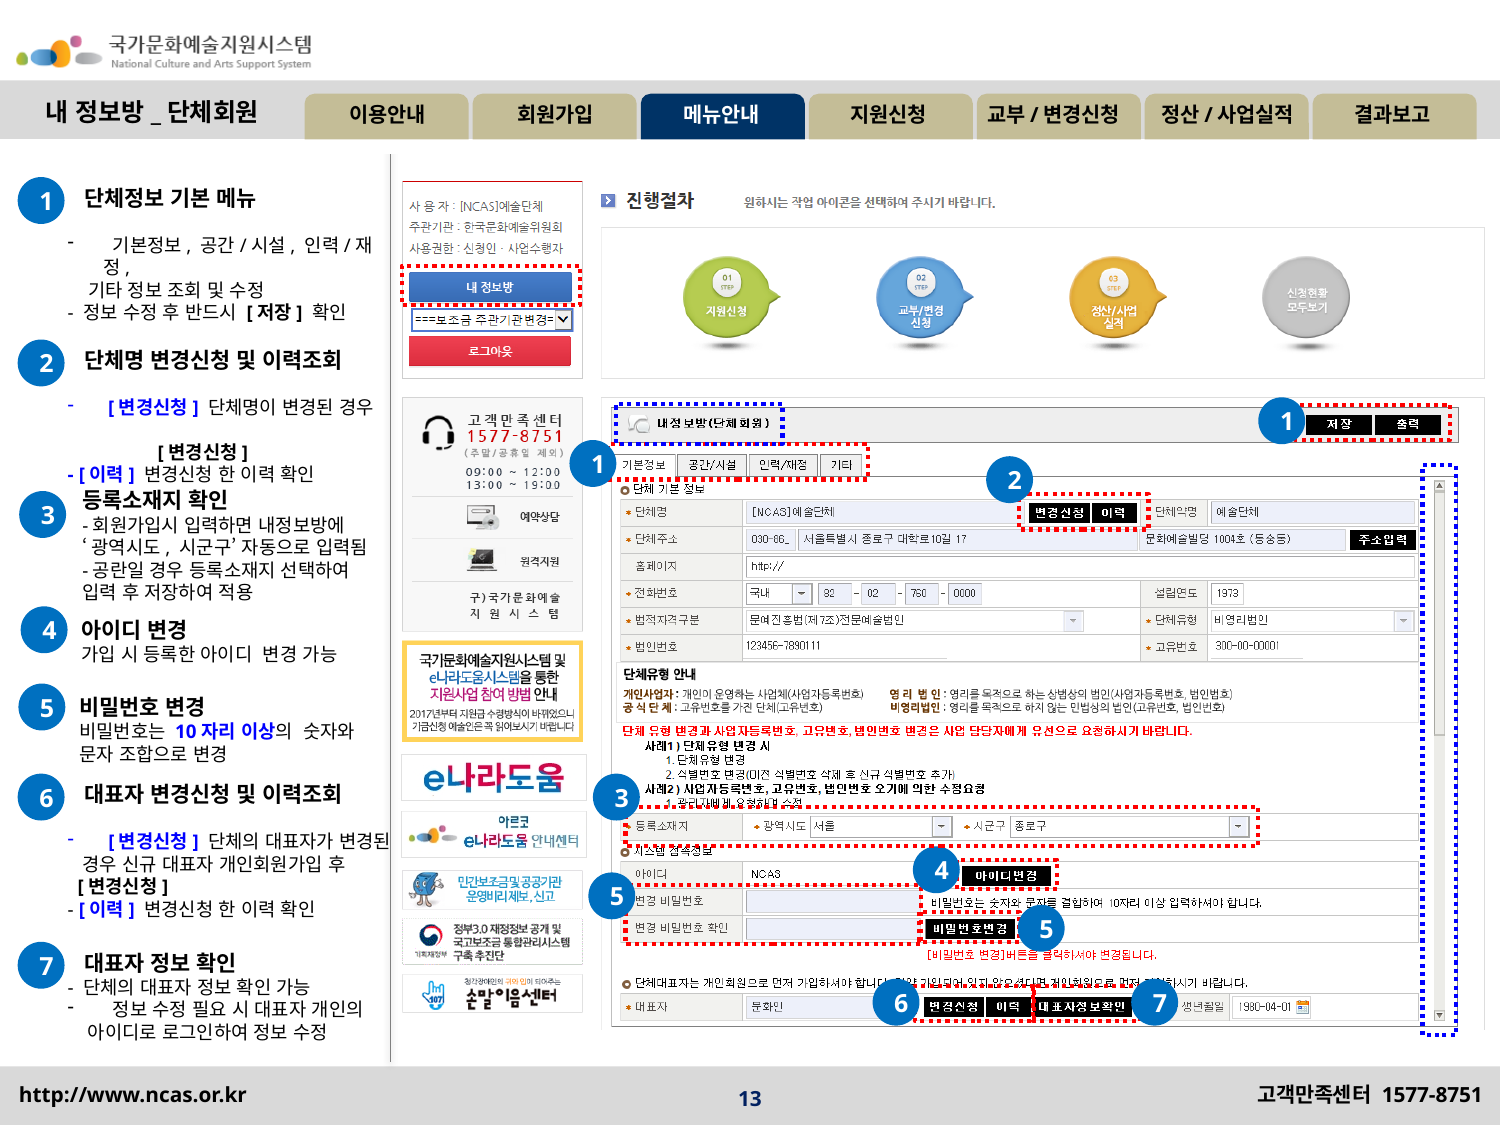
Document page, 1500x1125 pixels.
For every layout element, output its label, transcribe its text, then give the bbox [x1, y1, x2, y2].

text_box 단체명 변경신청 및 이력조회 [변경신청] 단체명이 변경된 경우 [변경신청] - [이력] 변경신청 한 이력 확인 [52, 339, 393, 493]
text_box 아이디 변경 가입 시 등록한 아이디 변경 가능 [66, 609, 393, 673]
text_box 대표자 변경신청 및 이력조회 [변경신청] 단체의 대표자가 변경된 경우 신규 대표자 개인회원가입 후 [변경신청] - [이력] 변경신청 한 이력 확인 [53, 773, 393, 928]
text_box 내 정보방_단체회원 [31, 89, 274, 135]
text_box 2 [15, 337, 52, 389]
text_box 비밀번호 변경 비밀번호는 10자리 이상의 숫자와 문자 조합으로 변경 [64, 686, 385, 773]
picture [398, 176, 1491, 1030]
text_box 대표자 정보 확인 - 단체의 대표자 정보 확인 가능 정보 수정 필요 시 대표자 개인의 아이디로 로그인하여 정보 수정 [52, 941, 384, 1051]
text_box 등록소재지 확인 -회원가입시 입력하면 내정보방에 ‘광역시도, 시군구’ 자동으로 입력됨 -공란일 경우 등록소재지 선택하여 입력 후 저장하여 적용 [67, 479, 393, 611]
text_box 6 [15, 771, 53, 823]
text_box 1 [15, 174, 53, 227]
text_box 7 [15, 939, 52, 991]
text_box 단체정보 기본 메뉴 기본정보, 공간/시설, 인력/재정, 기타 정보 조회 및 수정 - 정보 수정 후 반드시 [저장] 확인 [53, 177, 396, 331]
text_box 3 [17, 488, 67, 541]
picture [6, 24, 324, 77]
text_box 5 [16, 681, 64, 733]
text_box 4 [18, 604, 66, 656]
